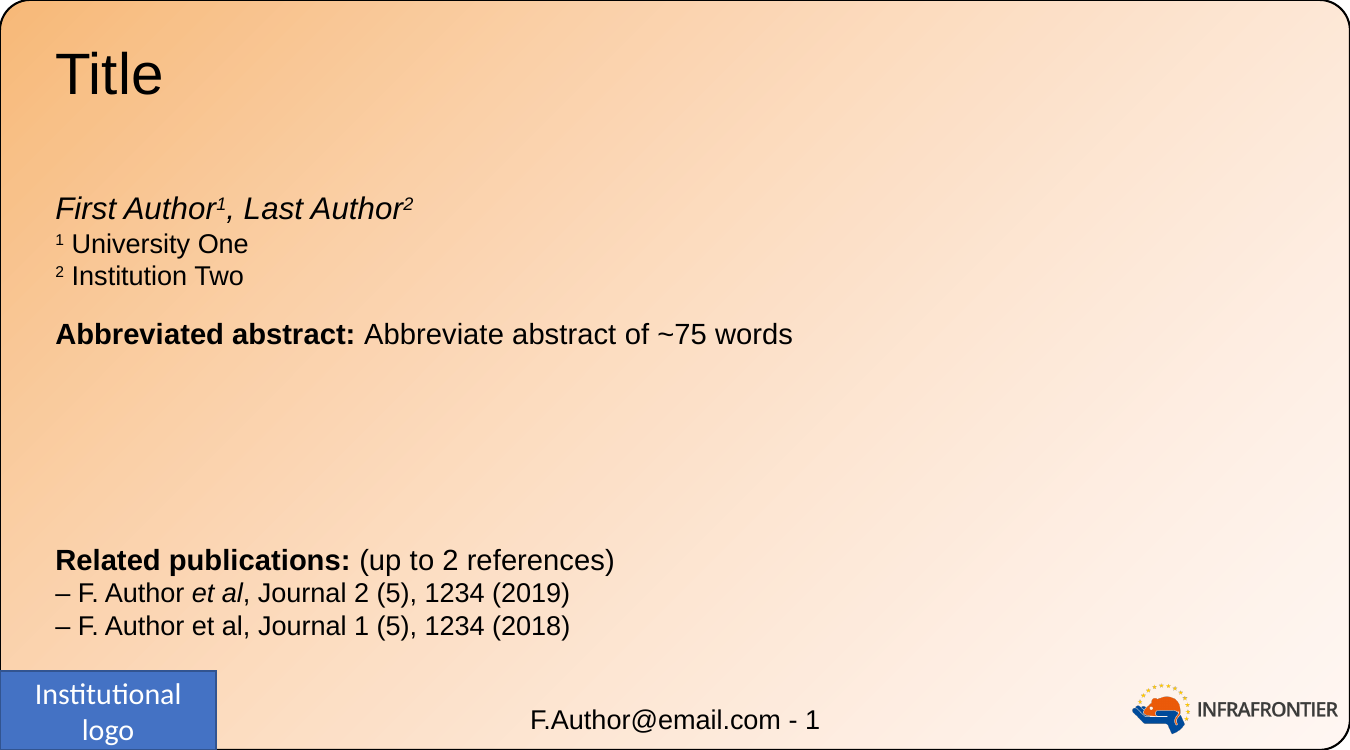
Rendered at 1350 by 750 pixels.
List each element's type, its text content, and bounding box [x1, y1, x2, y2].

text_box First Author1, Last Author2 1 University One 2 Institution Two [40, 181, 1302, 299]
text_box Abbreviated abstract: Abbreviate abstract of ~75 words [40, 308, 1302, 358]
text_box F.Author@email.com - 1 [479, 695, 871, 743]
text_box Related publications: (up to 2 references) – F. Author et al, Journal 2 (5), 1234 (2019) – F. Author et al, Journal 1 (5), 1234 (2018) [40, 533, 1302, 649]
picture [1111, 667, 1350, 750]
text_box Title [40, 29, 1302, 114]
text_box Institutional logo [0, 670, 217, 750]
